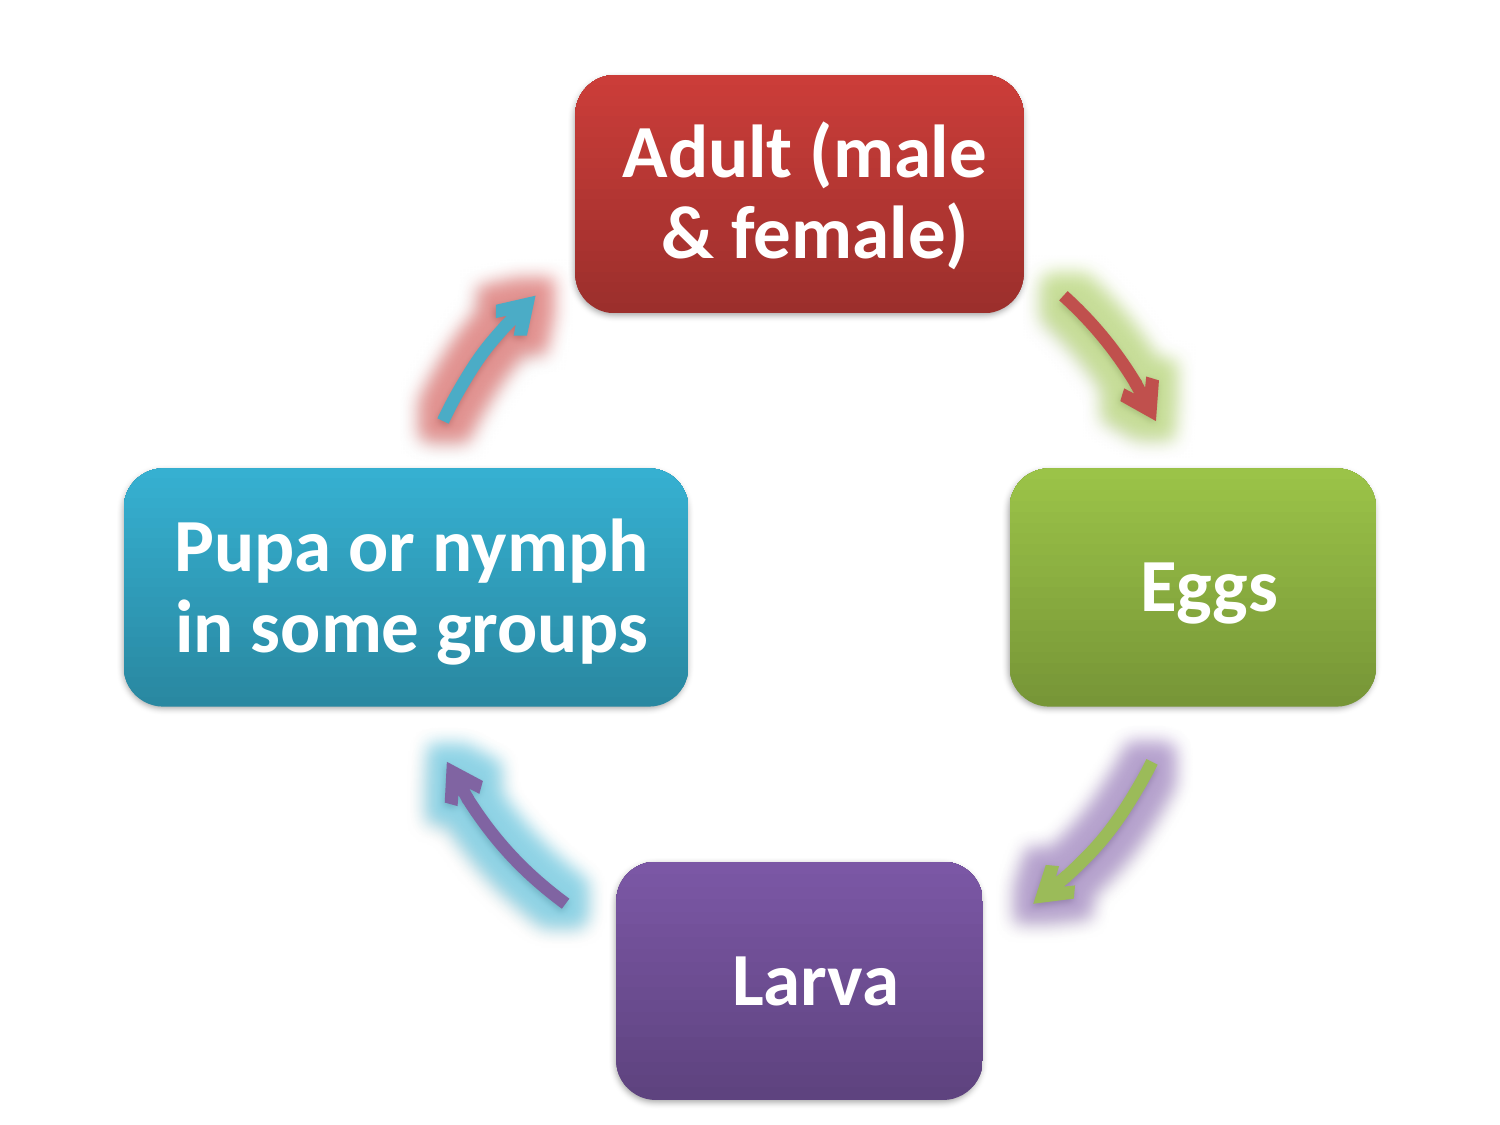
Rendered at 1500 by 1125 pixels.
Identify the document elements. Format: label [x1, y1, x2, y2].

text_box [62, 74, 1438, 1101]
